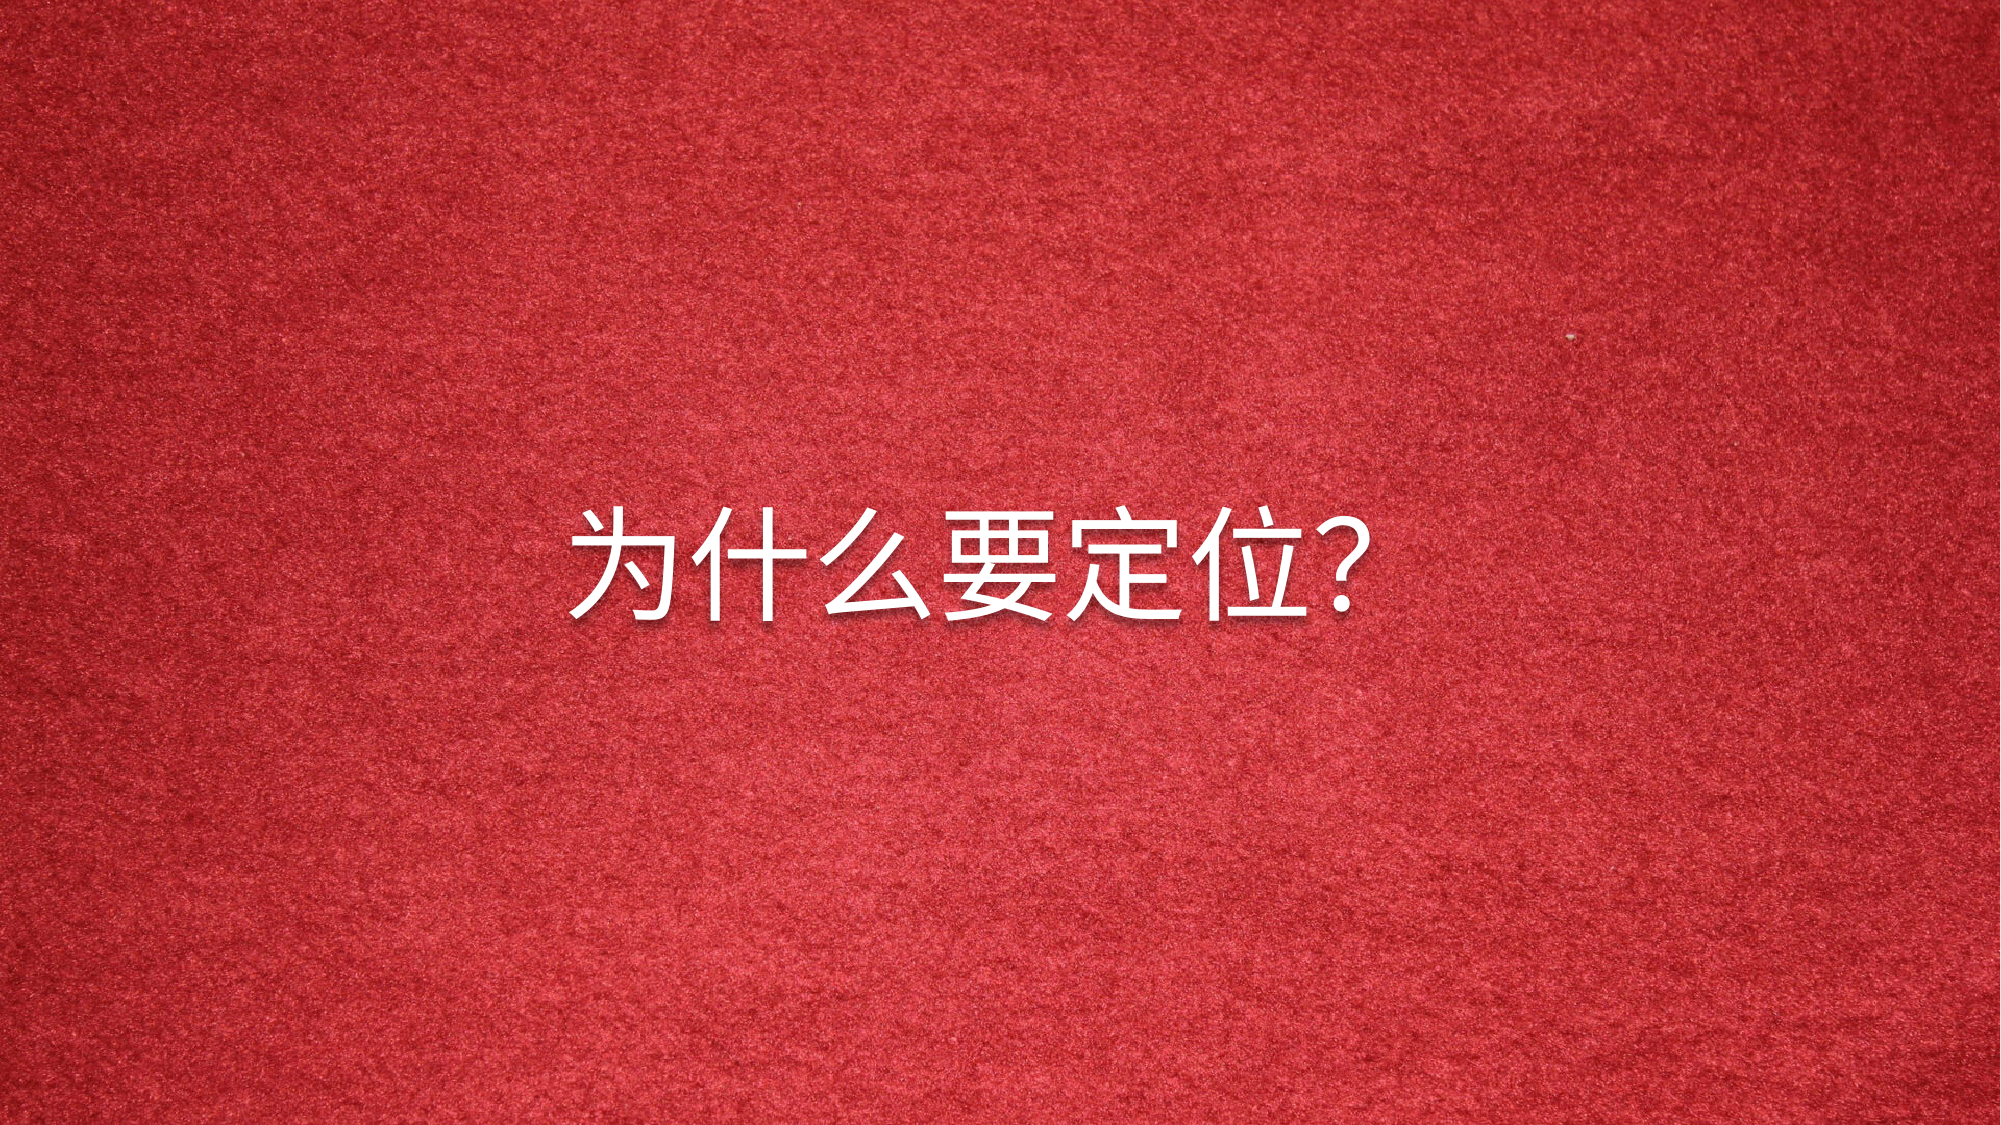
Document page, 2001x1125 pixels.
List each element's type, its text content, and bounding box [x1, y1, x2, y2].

picture [0, 0, 2001, 1125]
text_box 为什么要定位？ [0, 479, 2000, 644]
